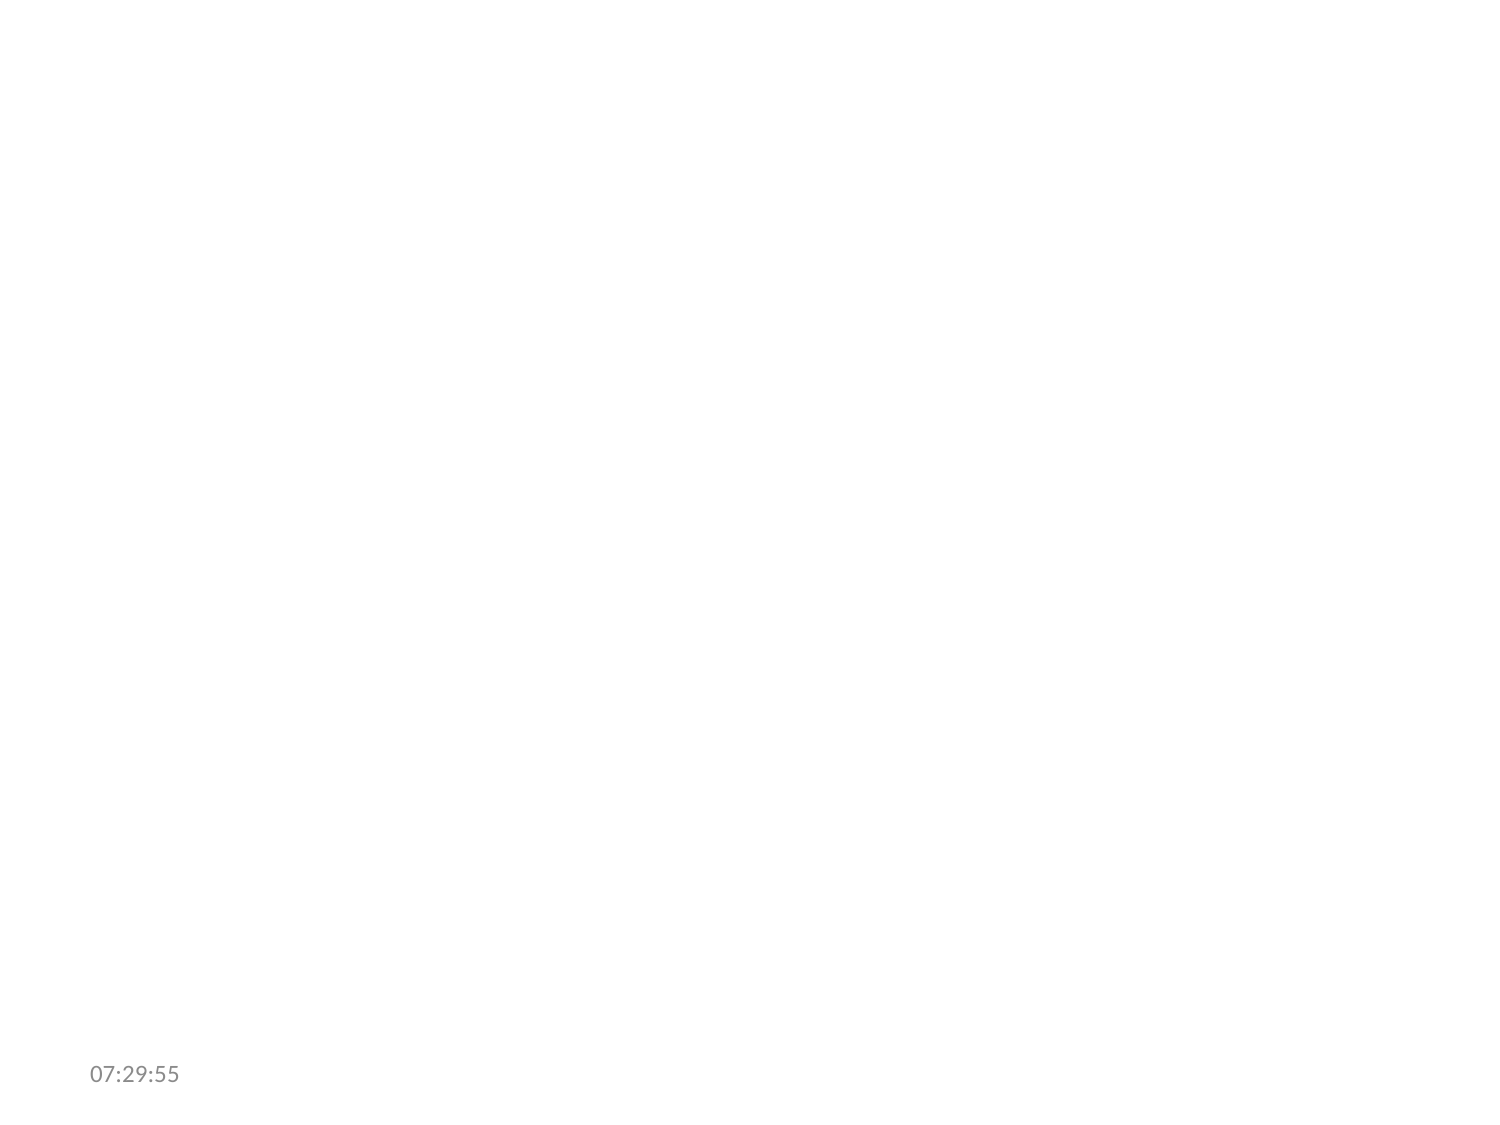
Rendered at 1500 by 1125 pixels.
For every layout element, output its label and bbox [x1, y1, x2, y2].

slide_number [75, 1042, 425, 1103]
